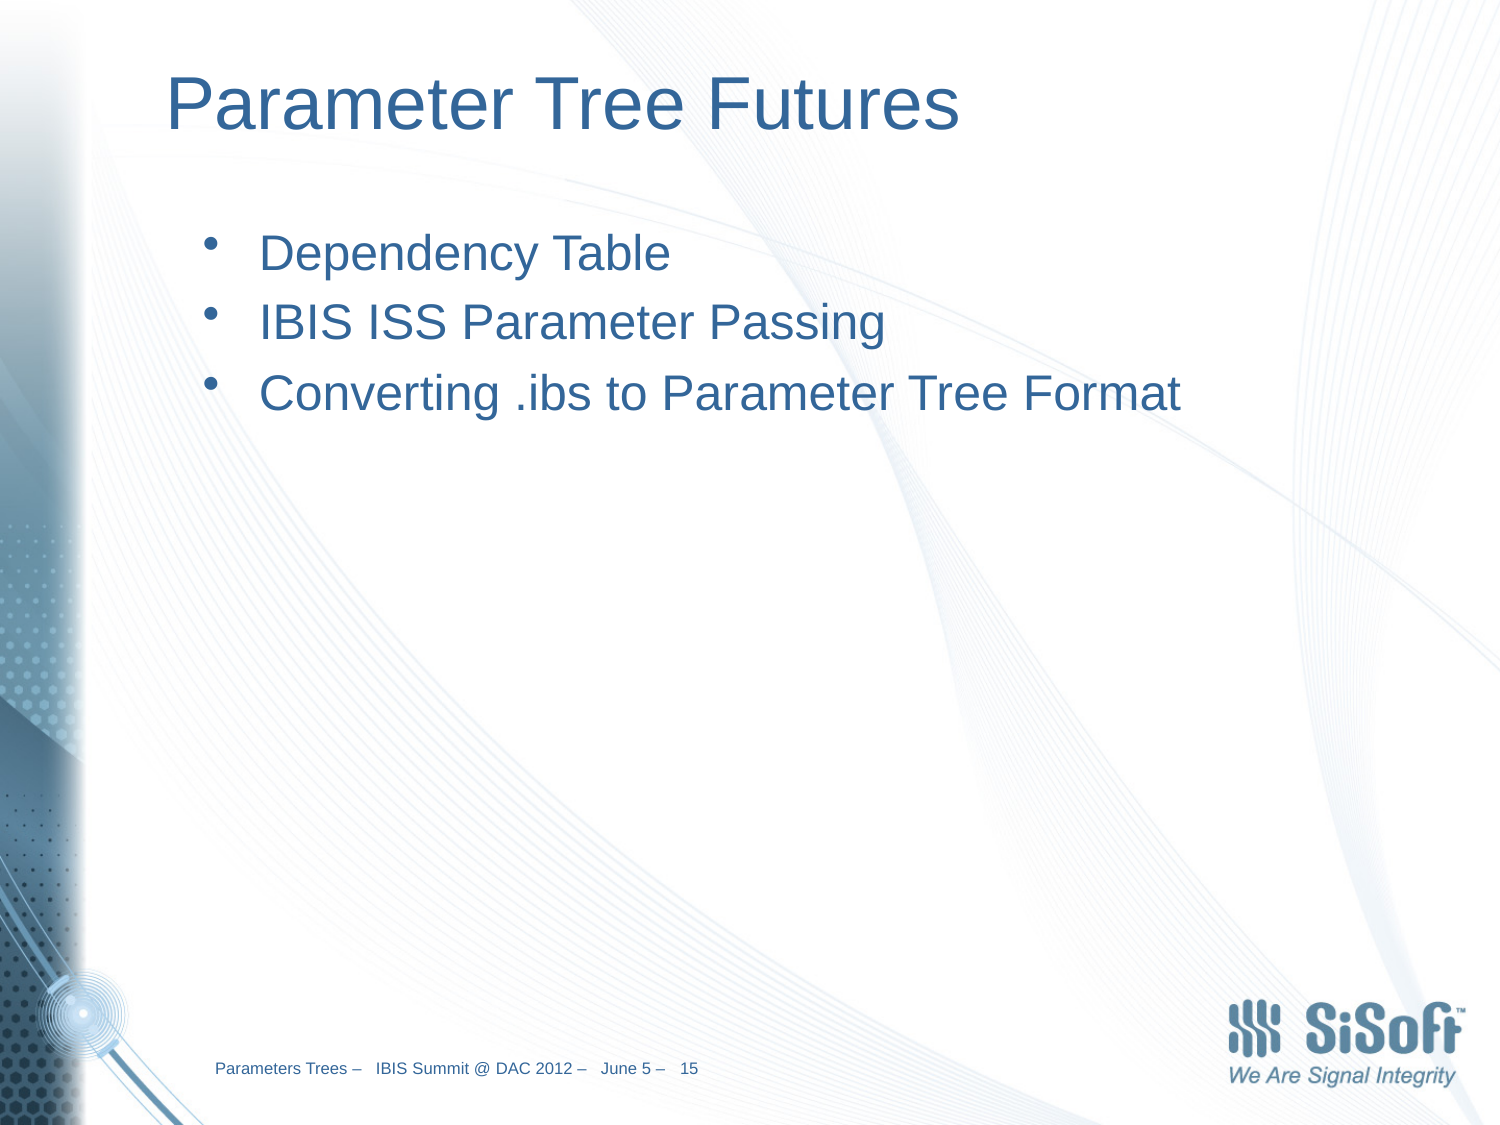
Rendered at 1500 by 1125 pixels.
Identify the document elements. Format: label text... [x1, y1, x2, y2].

title Parameter Tree Futures [150, 24, 1300, 175]
picture [0, 0, 1500, 1125]
list Dependency Table IBIS ISS Parameter Passing Converting .ibs to Parameter Tree Format [187, 212, 1363, 963]
footer Parameters Trees – IBIS Summit @ DAC 2012 – June 5 – 15 [200, 1050, 975, 1104]
